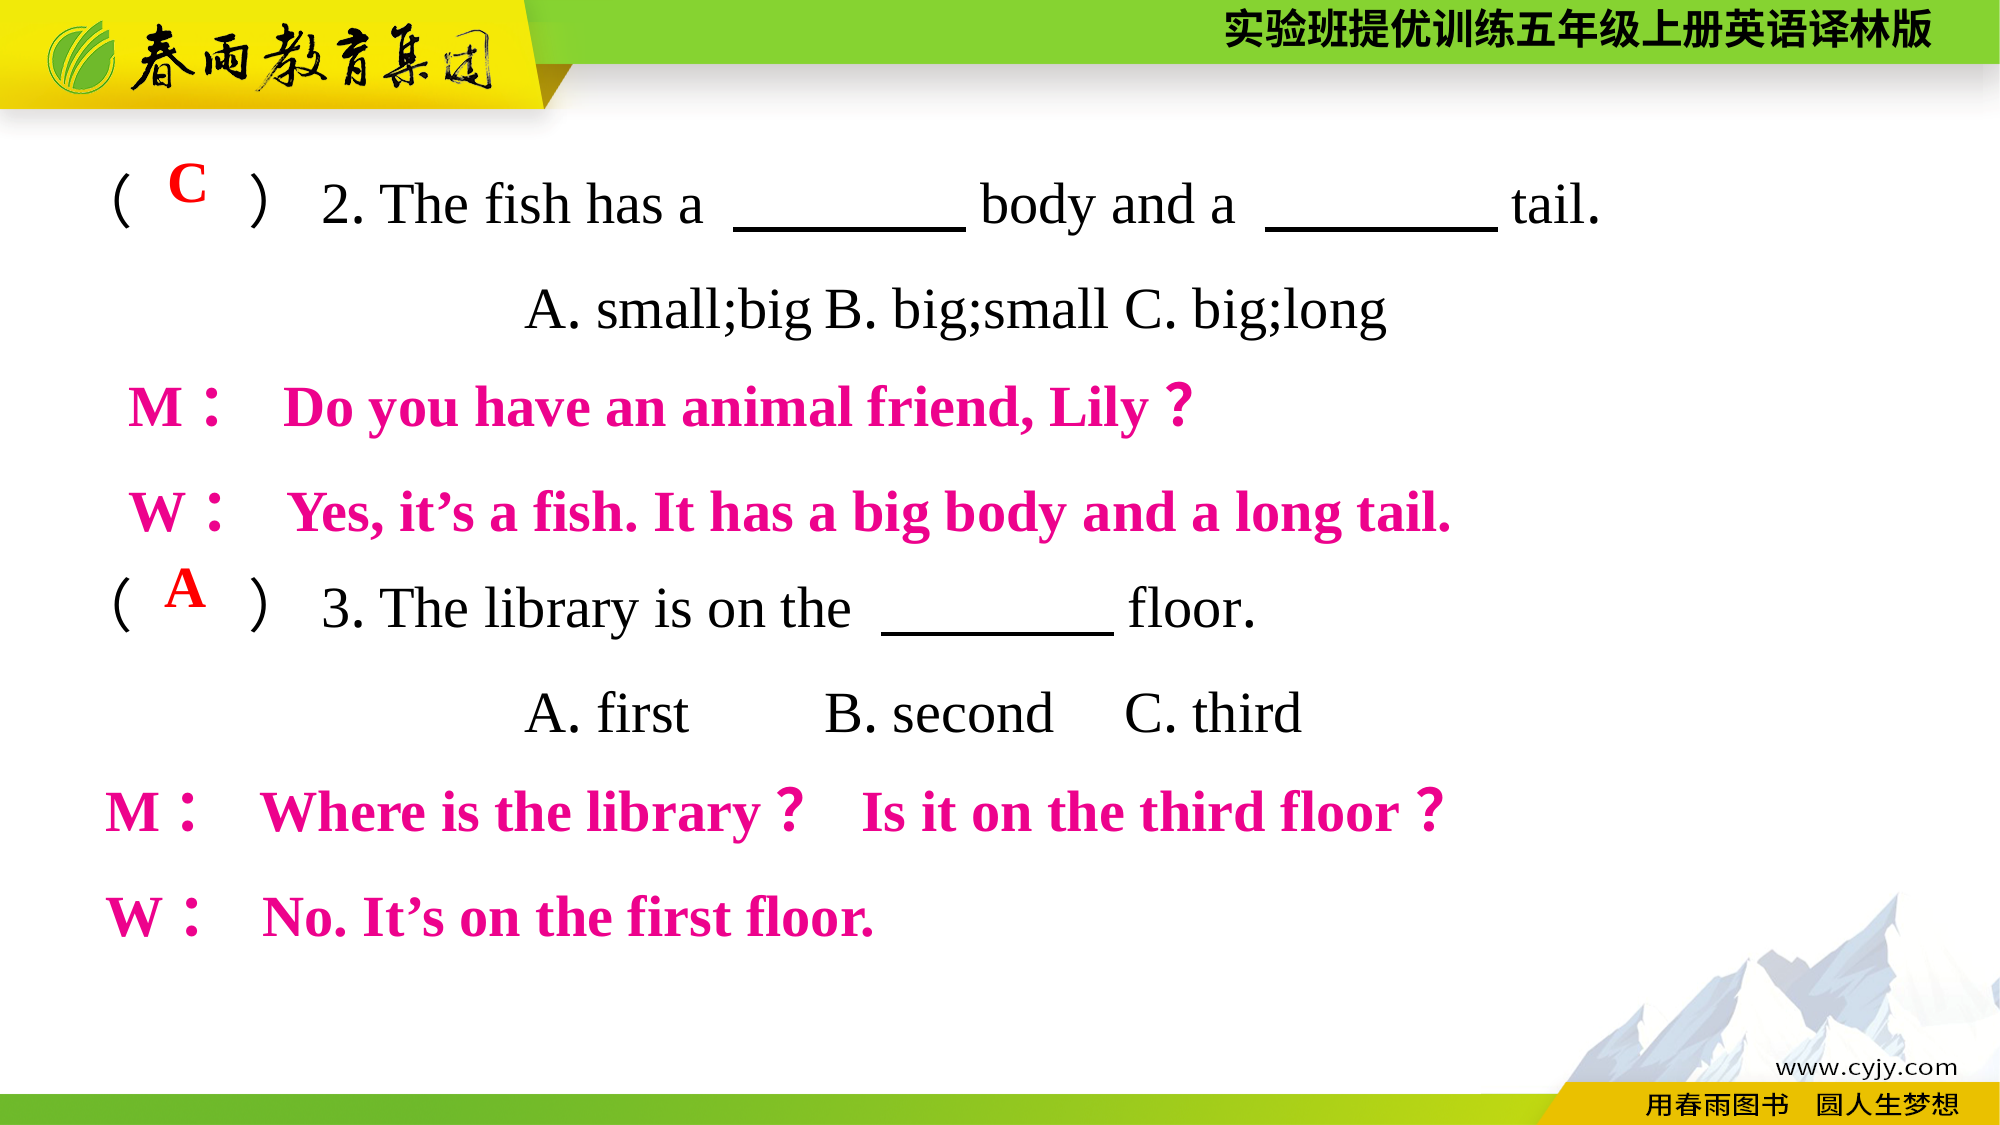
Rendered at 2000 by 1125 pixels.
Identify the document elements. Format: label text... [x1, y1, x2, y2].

text_box M： Where is the library？ Is it on the third floor？ W： No. It’s on the first floor. [90, 730, 1839, 956]
text_box A [149, 541, 222, 627]
text_box C [153, 137, 225, 222]
picture [0, 0, 2000, 1125]
text_box M： Do you have an animal friend, Lily？ W： Yes, it’s a fish. It has a big body and a long tail. [113, 326, 1701, 551]
list （ ）2. The fish has a body and a tail. A. small;big B. big;small C. big;long （ ）3. The library is on the floor. A. first B. second C. third [59, 122, 1944, 759]
